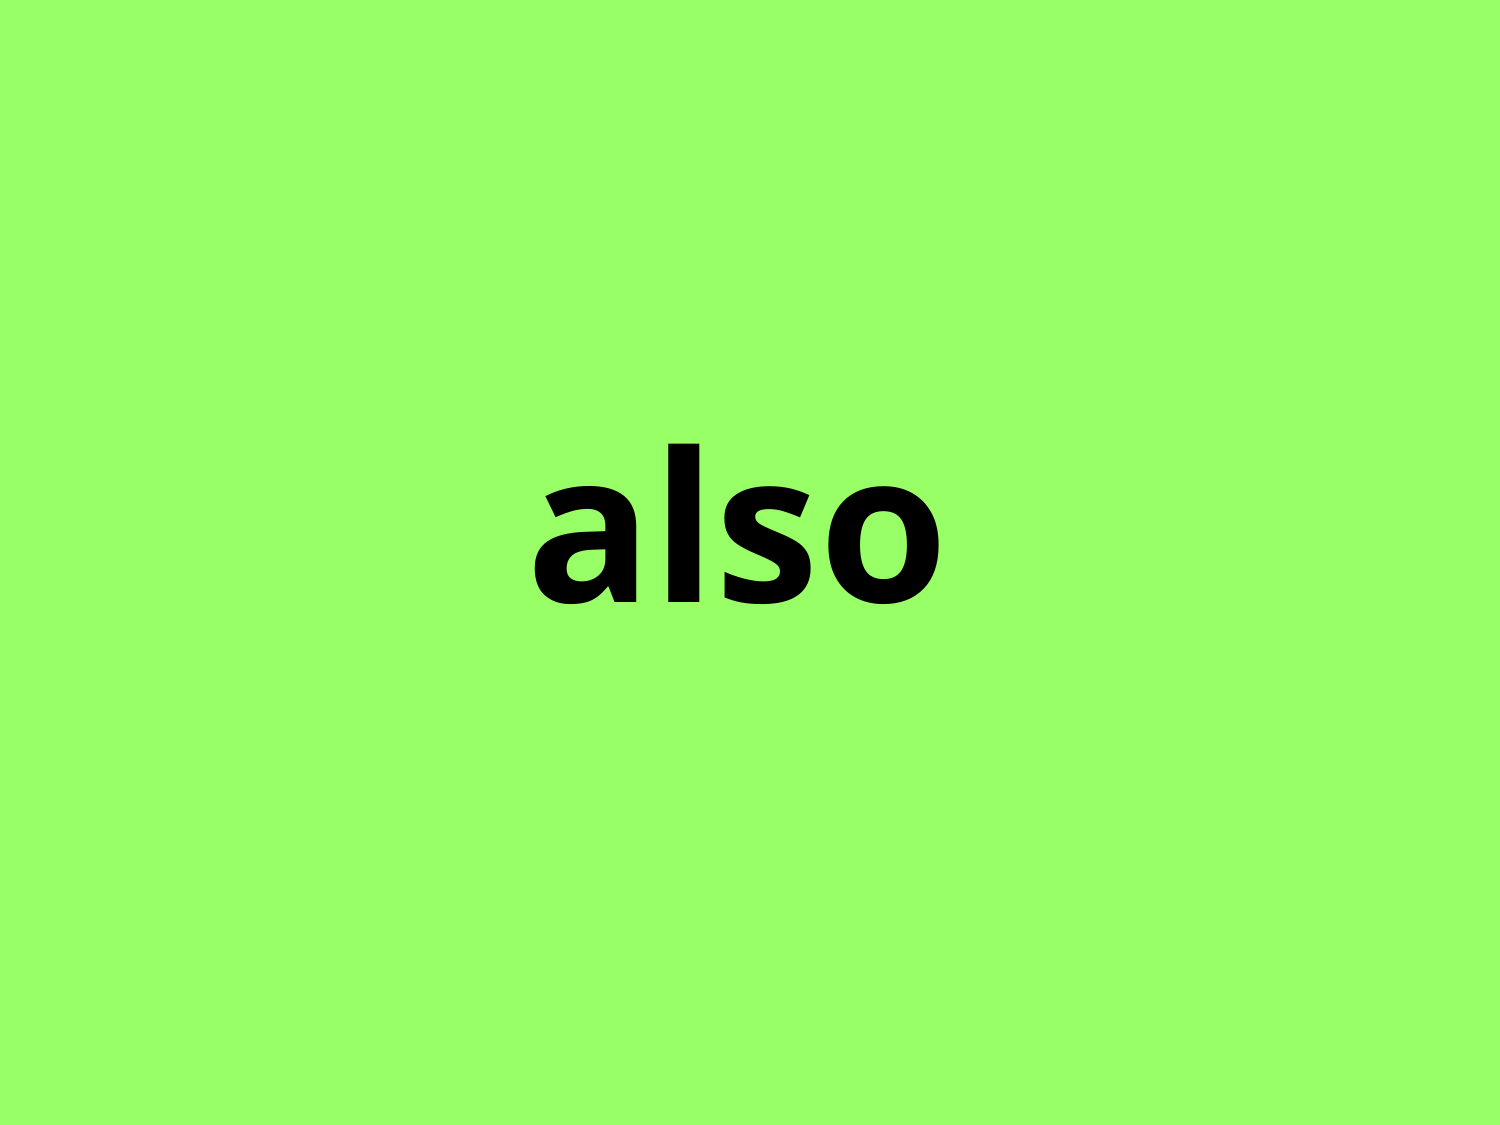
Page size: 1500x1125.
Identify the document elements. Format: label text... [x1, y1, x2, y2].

title also [99, 424, 1376, 613]
